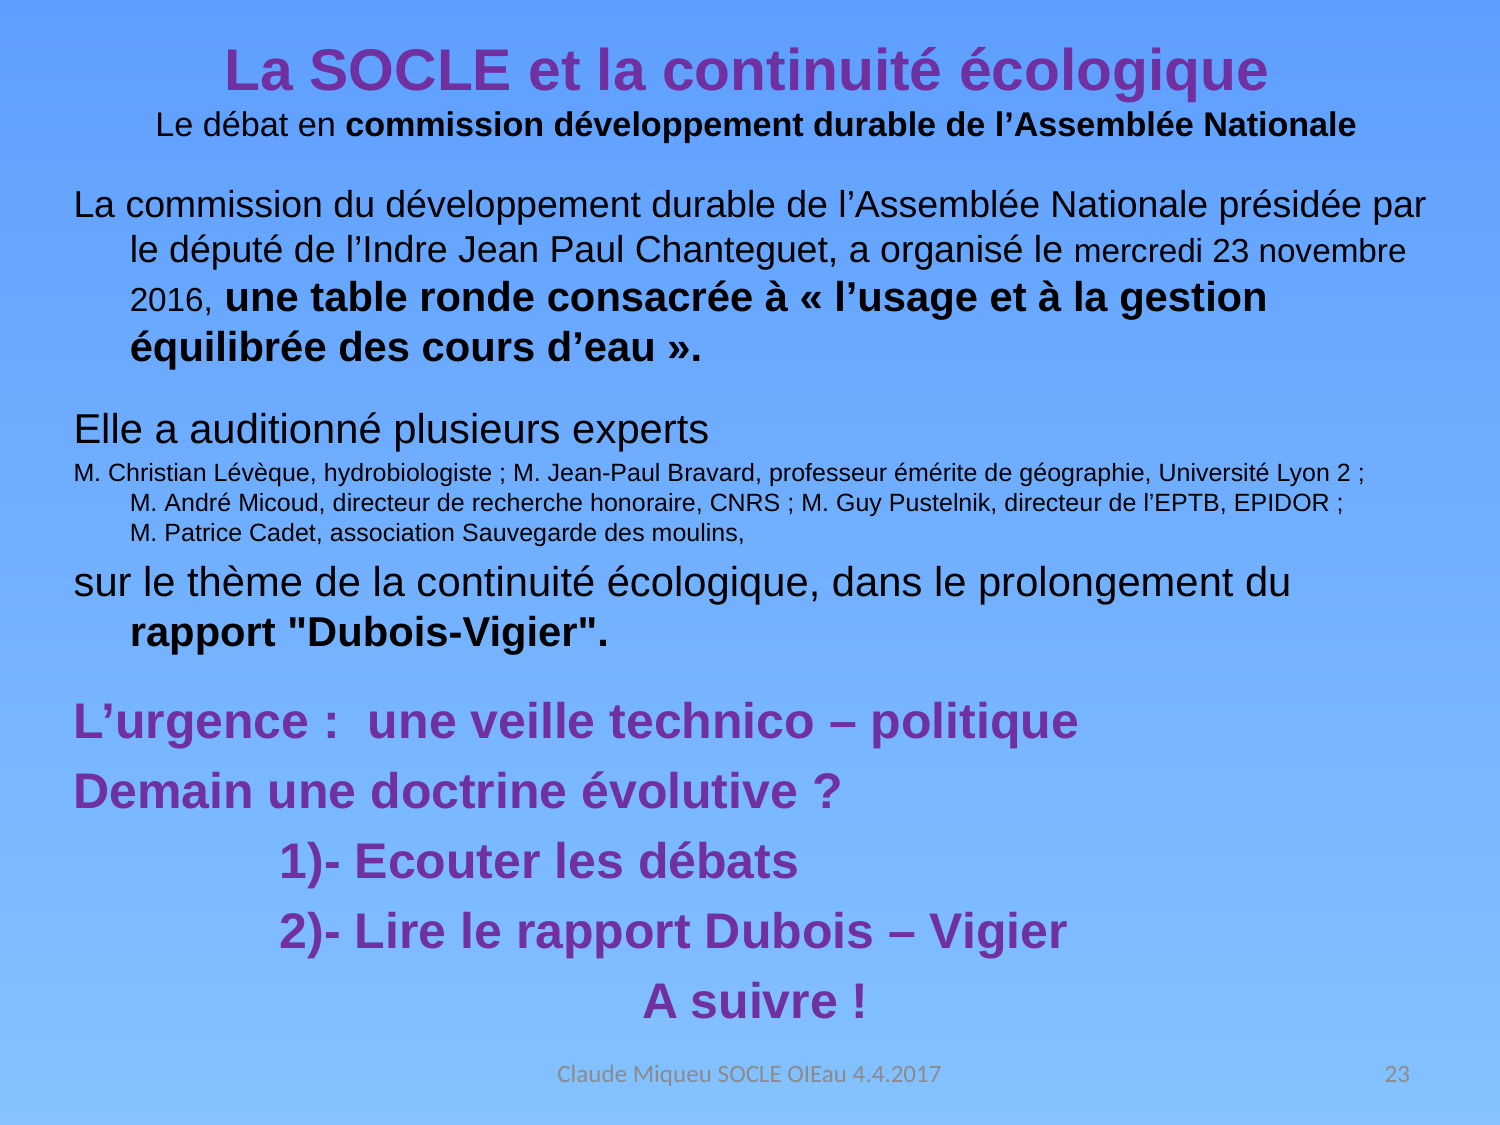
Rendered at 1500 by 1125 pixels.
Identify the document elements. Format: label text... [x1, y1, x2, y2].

title La SOCLE et la continuité écologique Le débat en commission développement durable de l’Assemblée Nationale [46, 23, 1465, 197]
list La commission du développement durable de l’Assemblée Nationale présidée par le député de l’Indre Jean Paul Chanteguet, a organisé le mercredi 23 novembre 2016, une table ronde consacrée à « l’usage et à la gestion équilibrée des cours d’eau ». Elle a auditionné plusieurs experts M. Christian Lévèque, hydrobiologiste ; M. Jean-Paul Bravard, professeur émérite de géographie, Université Lyon 2 ; M. André Micoud, directeur de recherche honoraire, CNRS ; M. Guy Pustelnik, directeur de l’EPTB, EPIDOR ; M. Patrice Cadet, association Sauvegarde des moulins, sur le thème de la continuité écologique, dans le prolongement du rapport "Dubois-Vigier". L’urgence : une veille technico – politique Demain une doctrine évolutive ? 1)- Ecouter les débats 2)- Lire le rapport Dubois – Vigier A suivre ! [58, 172, 1454, 1067]
footer Claude Miqueu SOCLE OIEau 4.4.2017 [512, 1042, 988, 1103]
slide_number 23 [1074, 1042, 1425, 1103]
